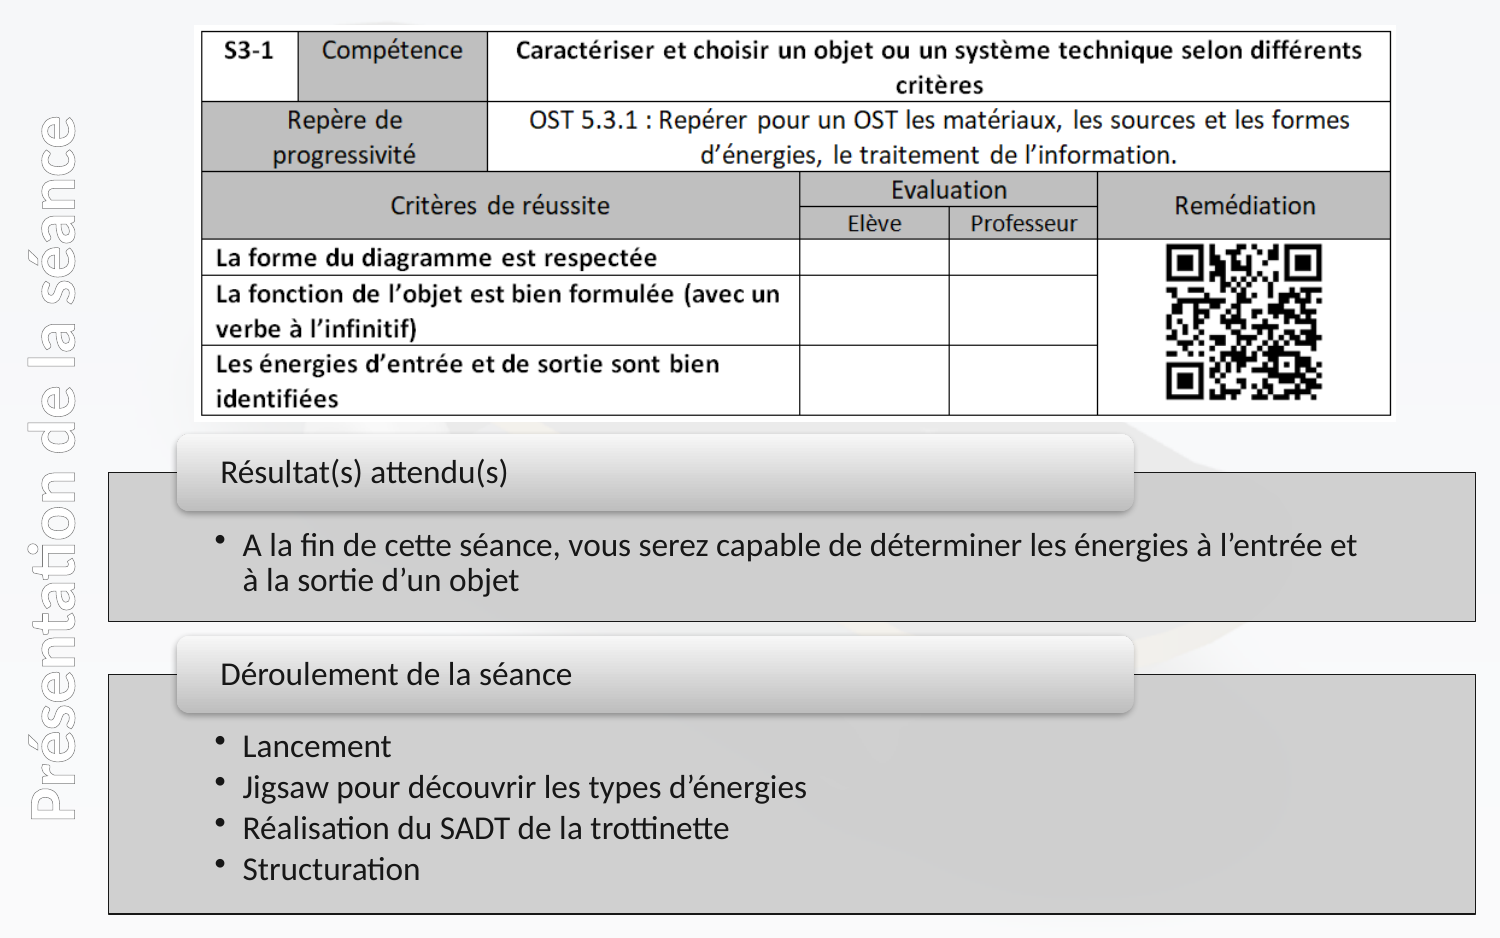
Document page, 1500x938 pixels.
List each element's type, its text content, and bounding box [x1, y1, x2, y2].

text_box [108, 428, 1476, 920]
text_box Présentation de la séance [0, 0, 96, 938]
picture [96, 0, 1500, 938]
